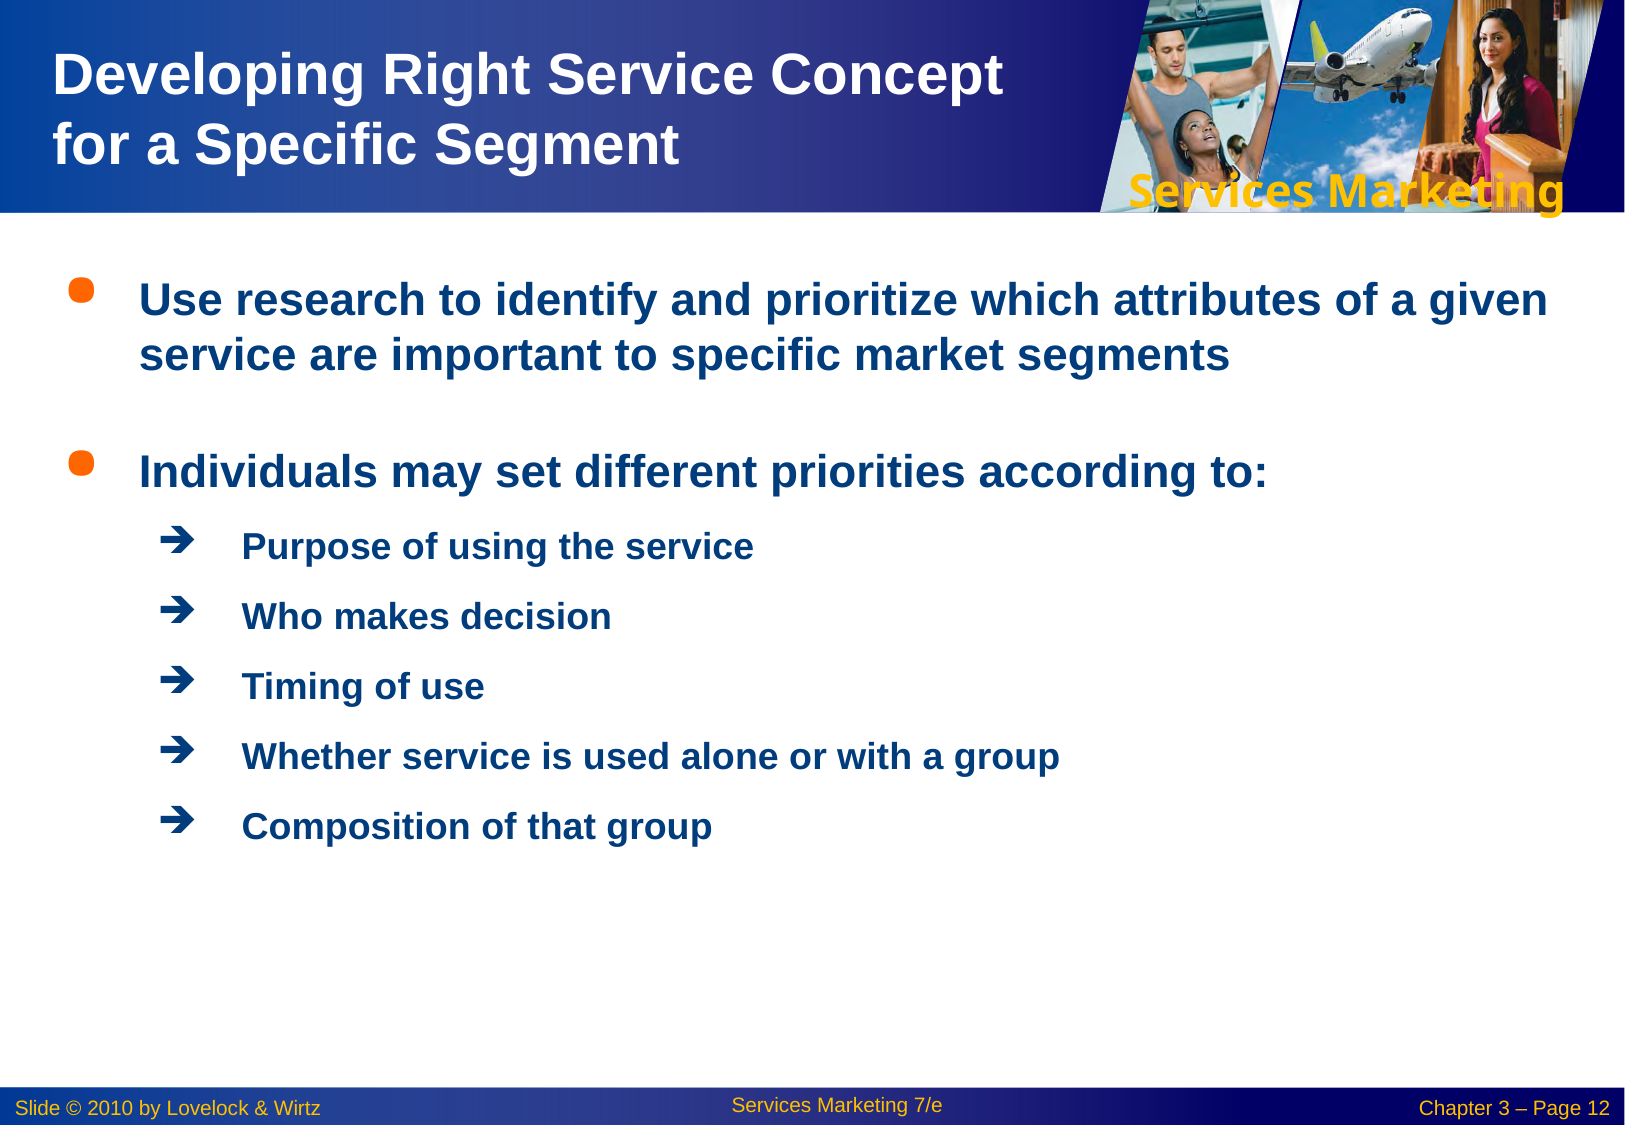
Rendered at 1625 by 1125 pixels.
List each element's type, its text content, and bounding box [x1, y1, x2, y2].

picture [1100, 0, 1604, 213]
picture [1162, 186, 1172, 192]
picture [1546, 187, 1556, 202]
title Developing Right Service Concept for a Specific Segment [36, 37, 1088, 176]
list Use research to identify and prioritize which attributes of a given service are important to specific market segments Individuals may set different priorities according to: Purpose of using the service Who makes decision Timing of use Whether service is used alone or with a group Composition of that group [49, 261, 1588, 1051]
